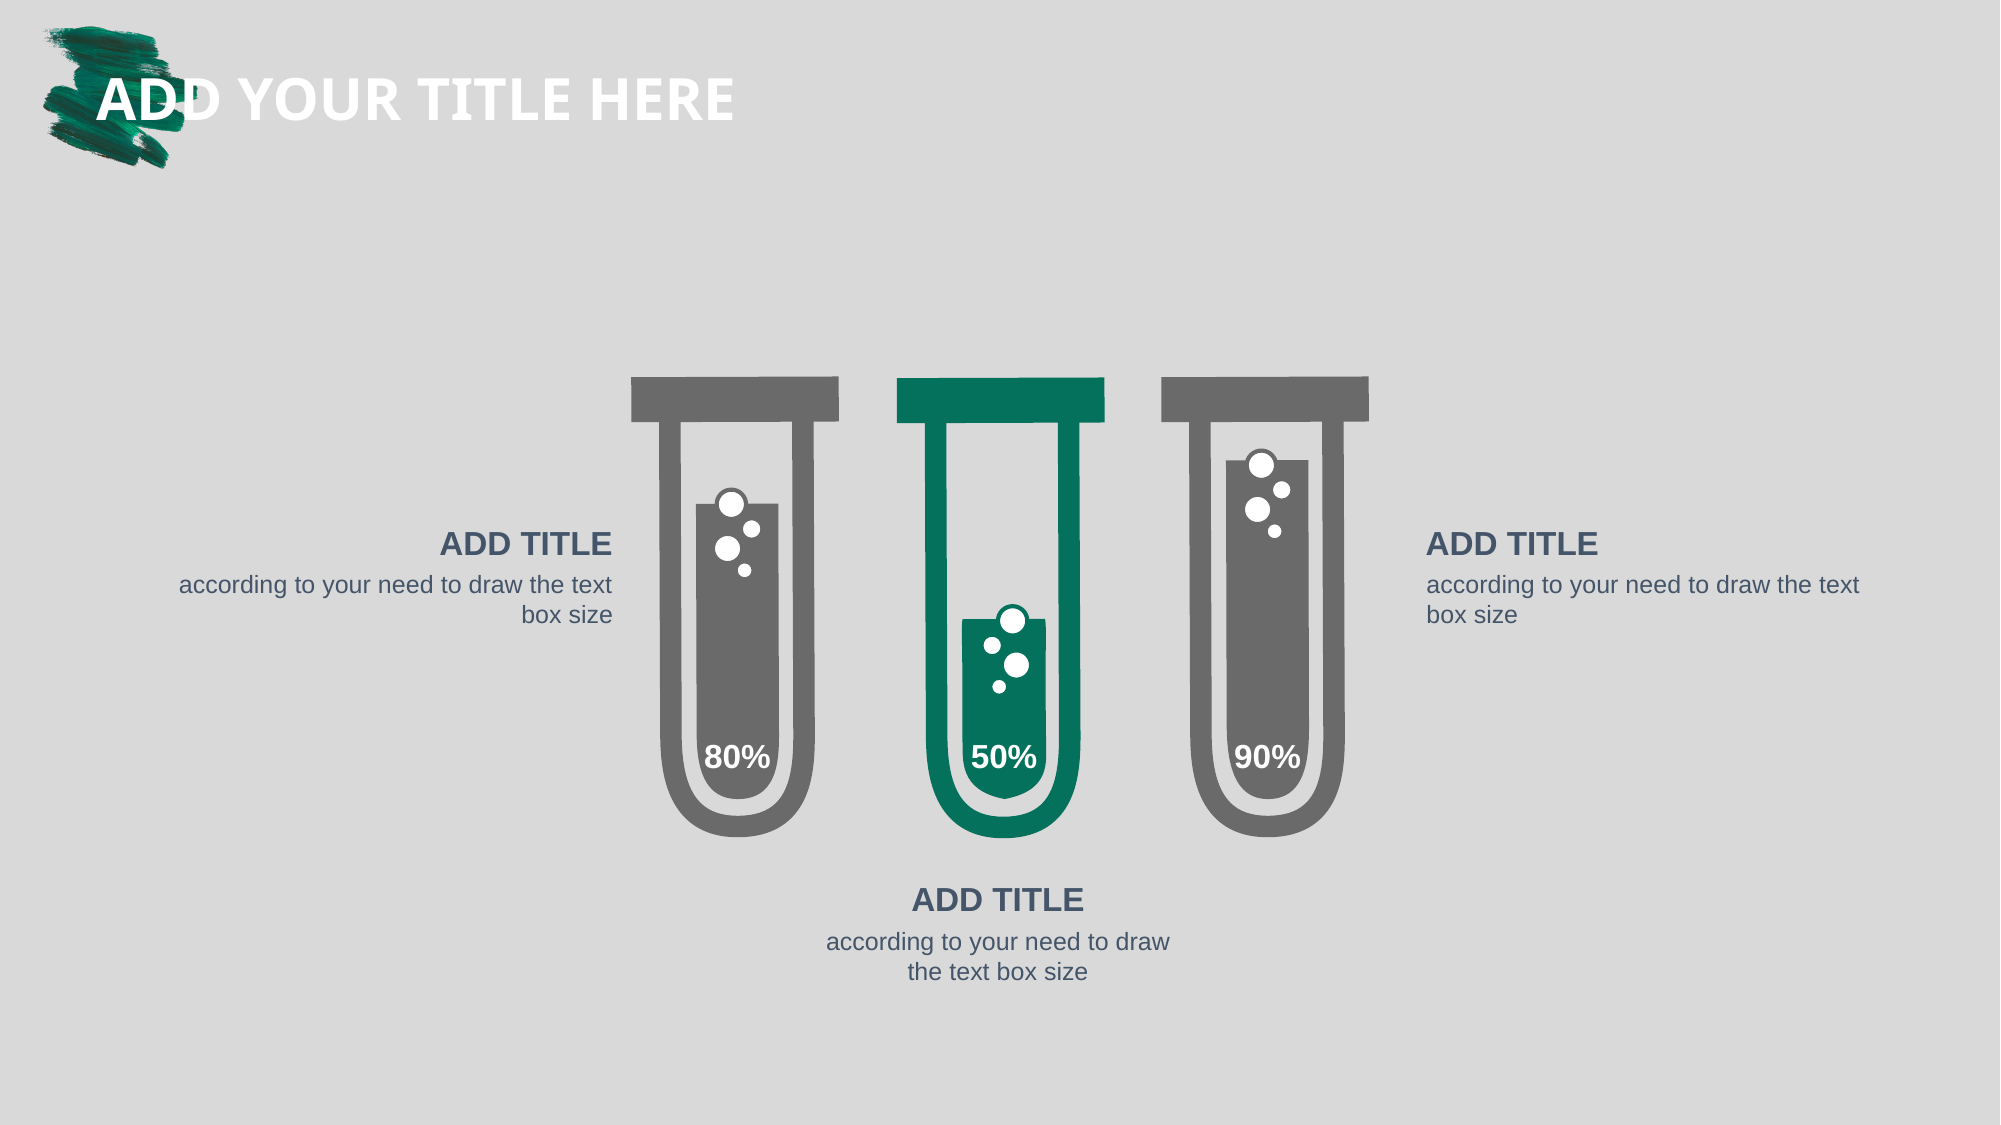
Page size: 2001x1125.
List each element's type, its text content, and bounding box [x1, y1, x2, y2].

text_box ADD YOUR TITLE HERE [199, 54, 793, 140]
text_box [166, 522, 614, 630]
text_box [1425, 522, 1875, 630]
picture [42, 26, 199, 169]
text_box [806, 878, 1190, 986]
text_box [631, 376, 1369, 839]
